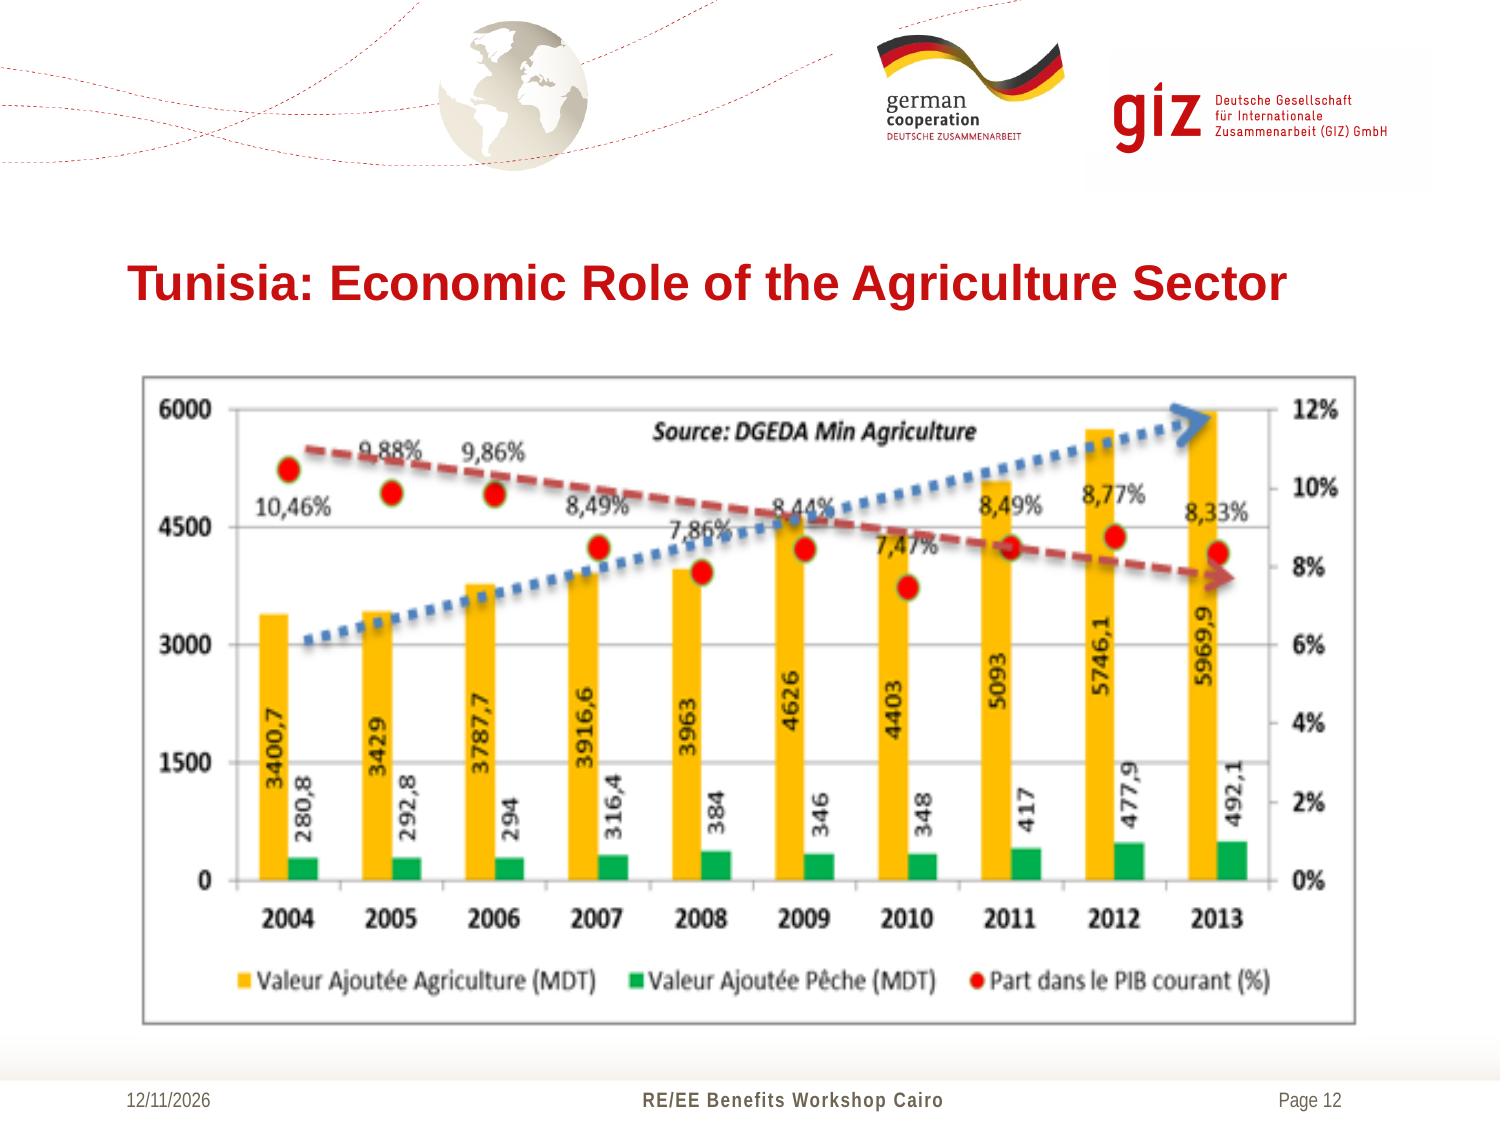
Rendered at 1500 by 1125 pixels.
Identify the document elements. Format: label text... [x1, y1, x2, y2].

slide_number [111, 1079, 325, 1121]
picture [0, 0, 1500, 194]
footer RE/EE Benefits Workshop Cairo [325, 1079, 1265, 1121]
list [136, 369, 1371, 1037]
picture [0, 959, 1500, 1081]
title Tunisia: Economic Role of the Agriculture Sector [111, 243, 1389, 345]
